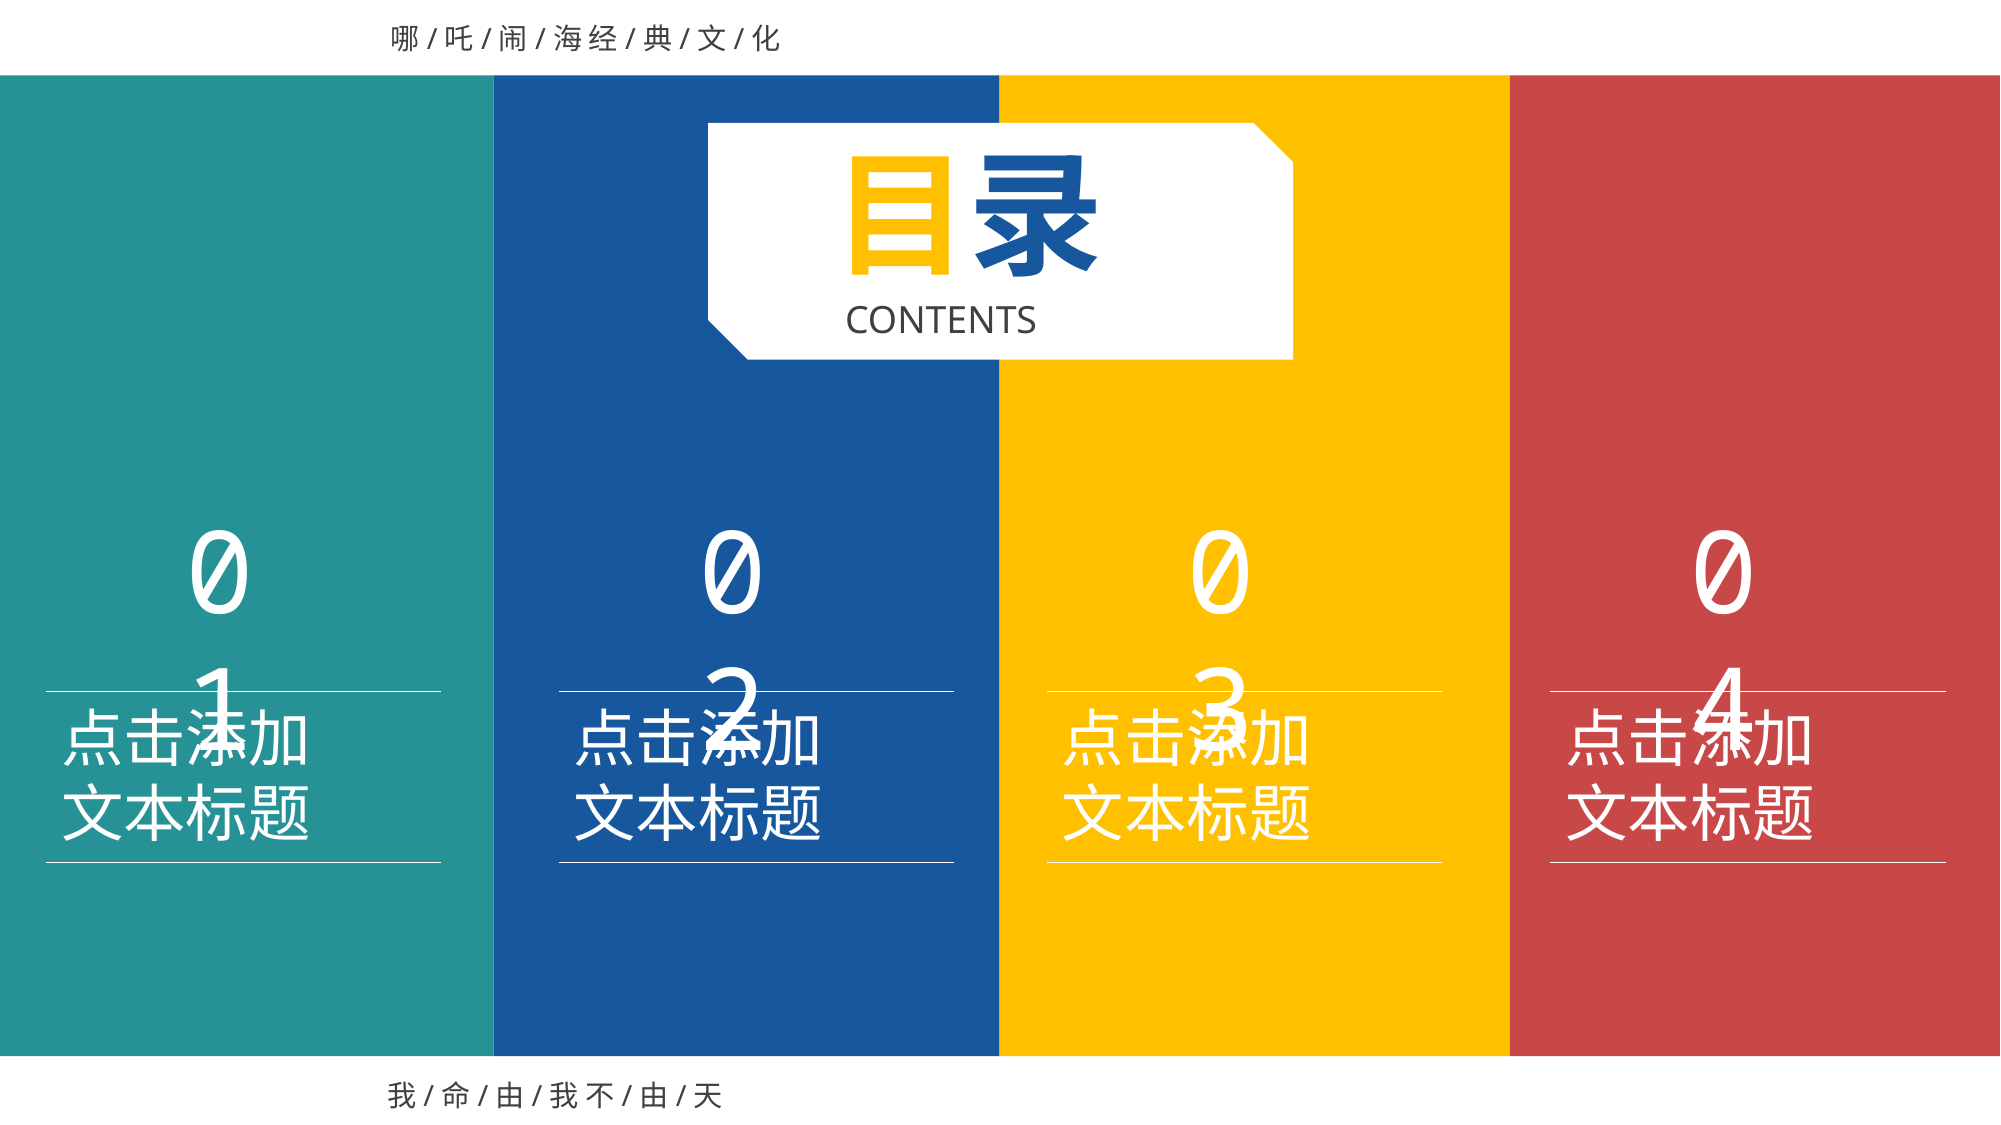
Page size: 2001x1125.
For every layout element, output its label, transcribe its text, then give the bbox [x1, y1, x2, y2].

text_box [24, 24, 502, 1125]
text_box [502, 74, 1000, 1057]
text_box 哪/吒/闹/海 经/典/文/化 [375, 13, 1592, 63]
text_box [0, 0, 477, 1125]
text_box [1509, 74, 2000, 1057]
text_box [46, 491, 442, 863]
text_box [1550, 491, 1946, 863]
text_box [558, 491, 954, 863]
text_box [1046, 491, 1443, 863]
text_box 我/命/由/我 不/由/天 [372, 1069, 1589, 1120]
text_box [708, 122, 1294, 360]
text_box [1000, 74, 1509, 1057]
